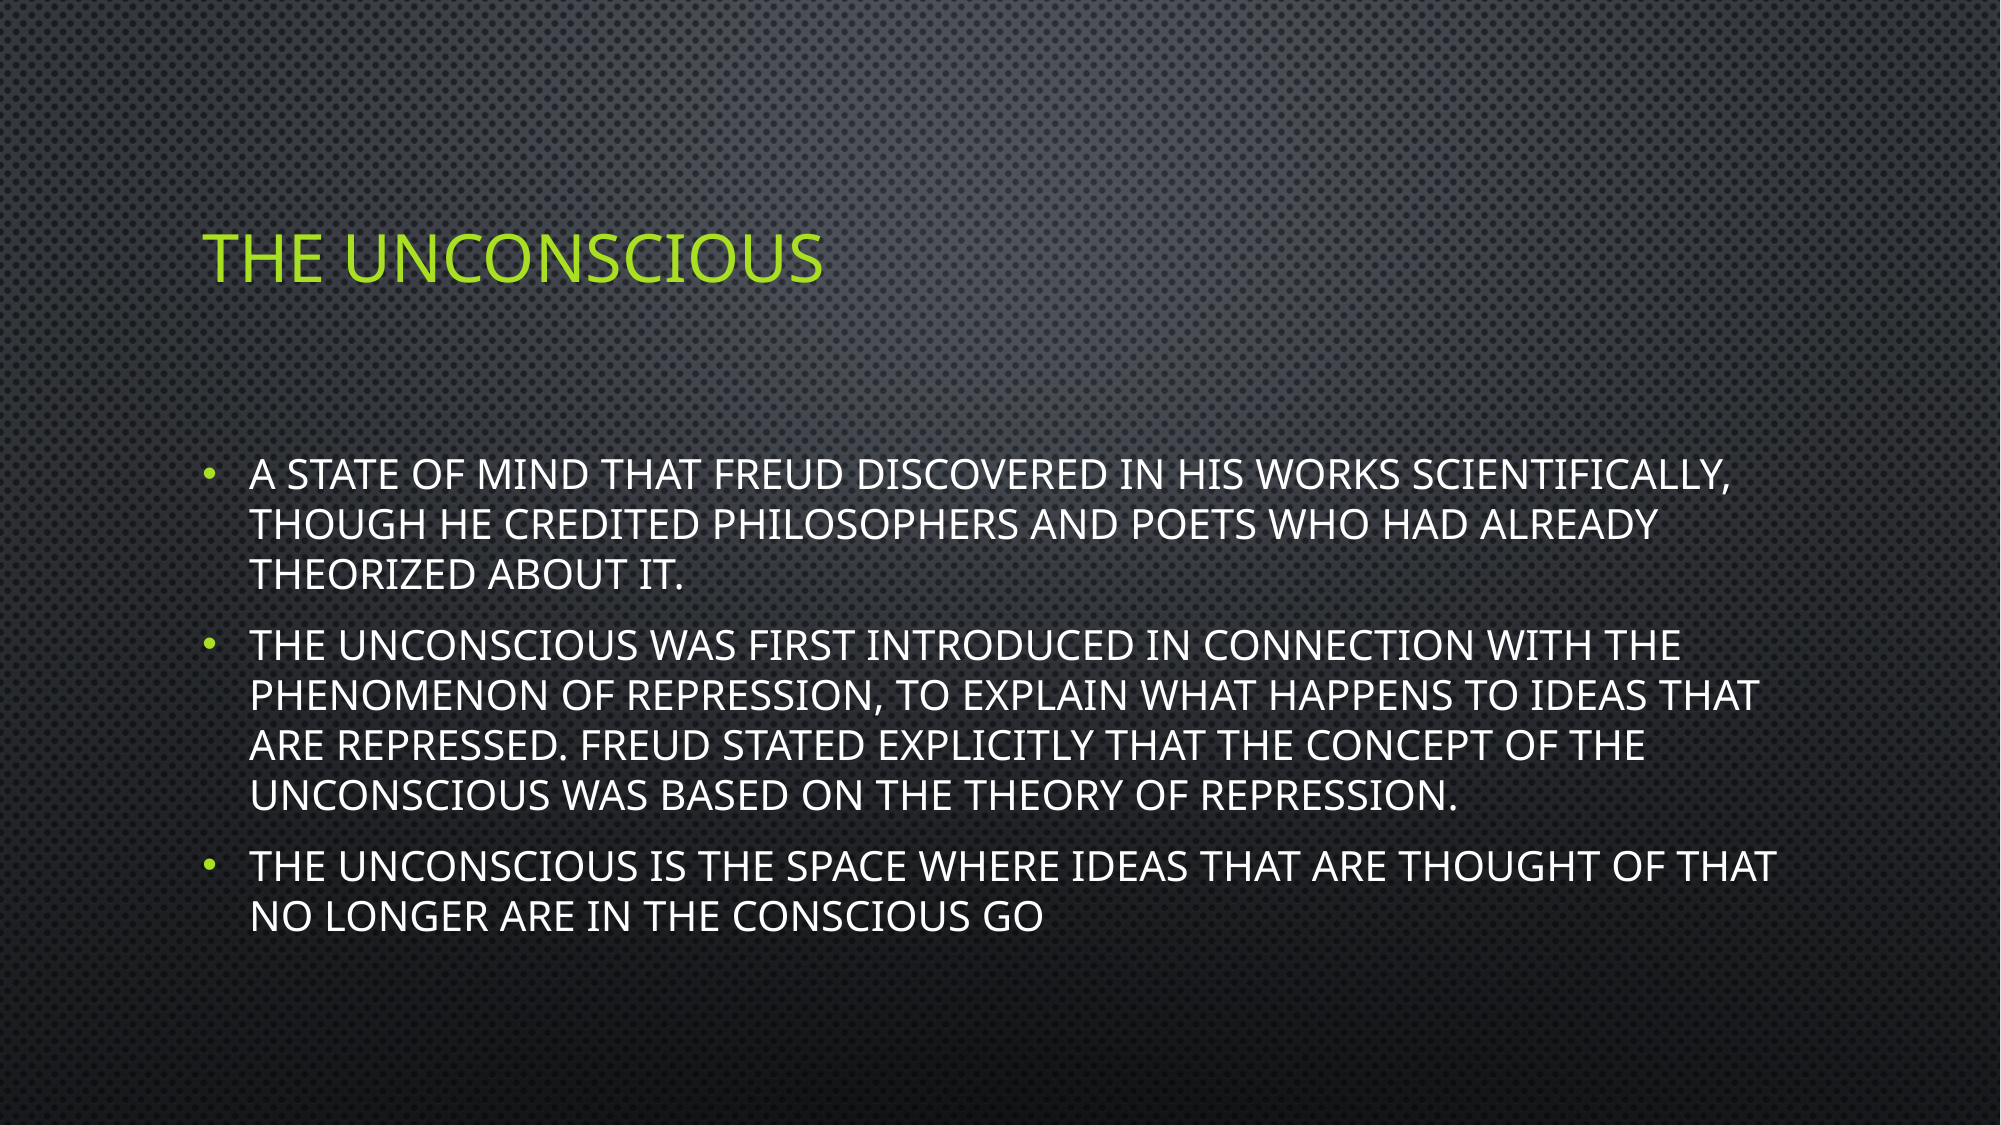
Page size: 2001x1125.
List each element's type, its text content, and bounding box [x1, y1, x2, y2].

title The unconscious [187, 99, 1813, 413]
list A state of mind that Freud discovered in his works scientifically, though he credited philosophers and poets who had already theorized about it. The unconscious was first introduced in connection with the phenomenon of repression, to explain what happens to ideas that are repressed. Freud stated explicitly that the concept of the unconscious was based on the theory of repression. The unconscious is the space where ideas that are thought of that no longer are in the conscious go [187, 437, 1813, 950]
